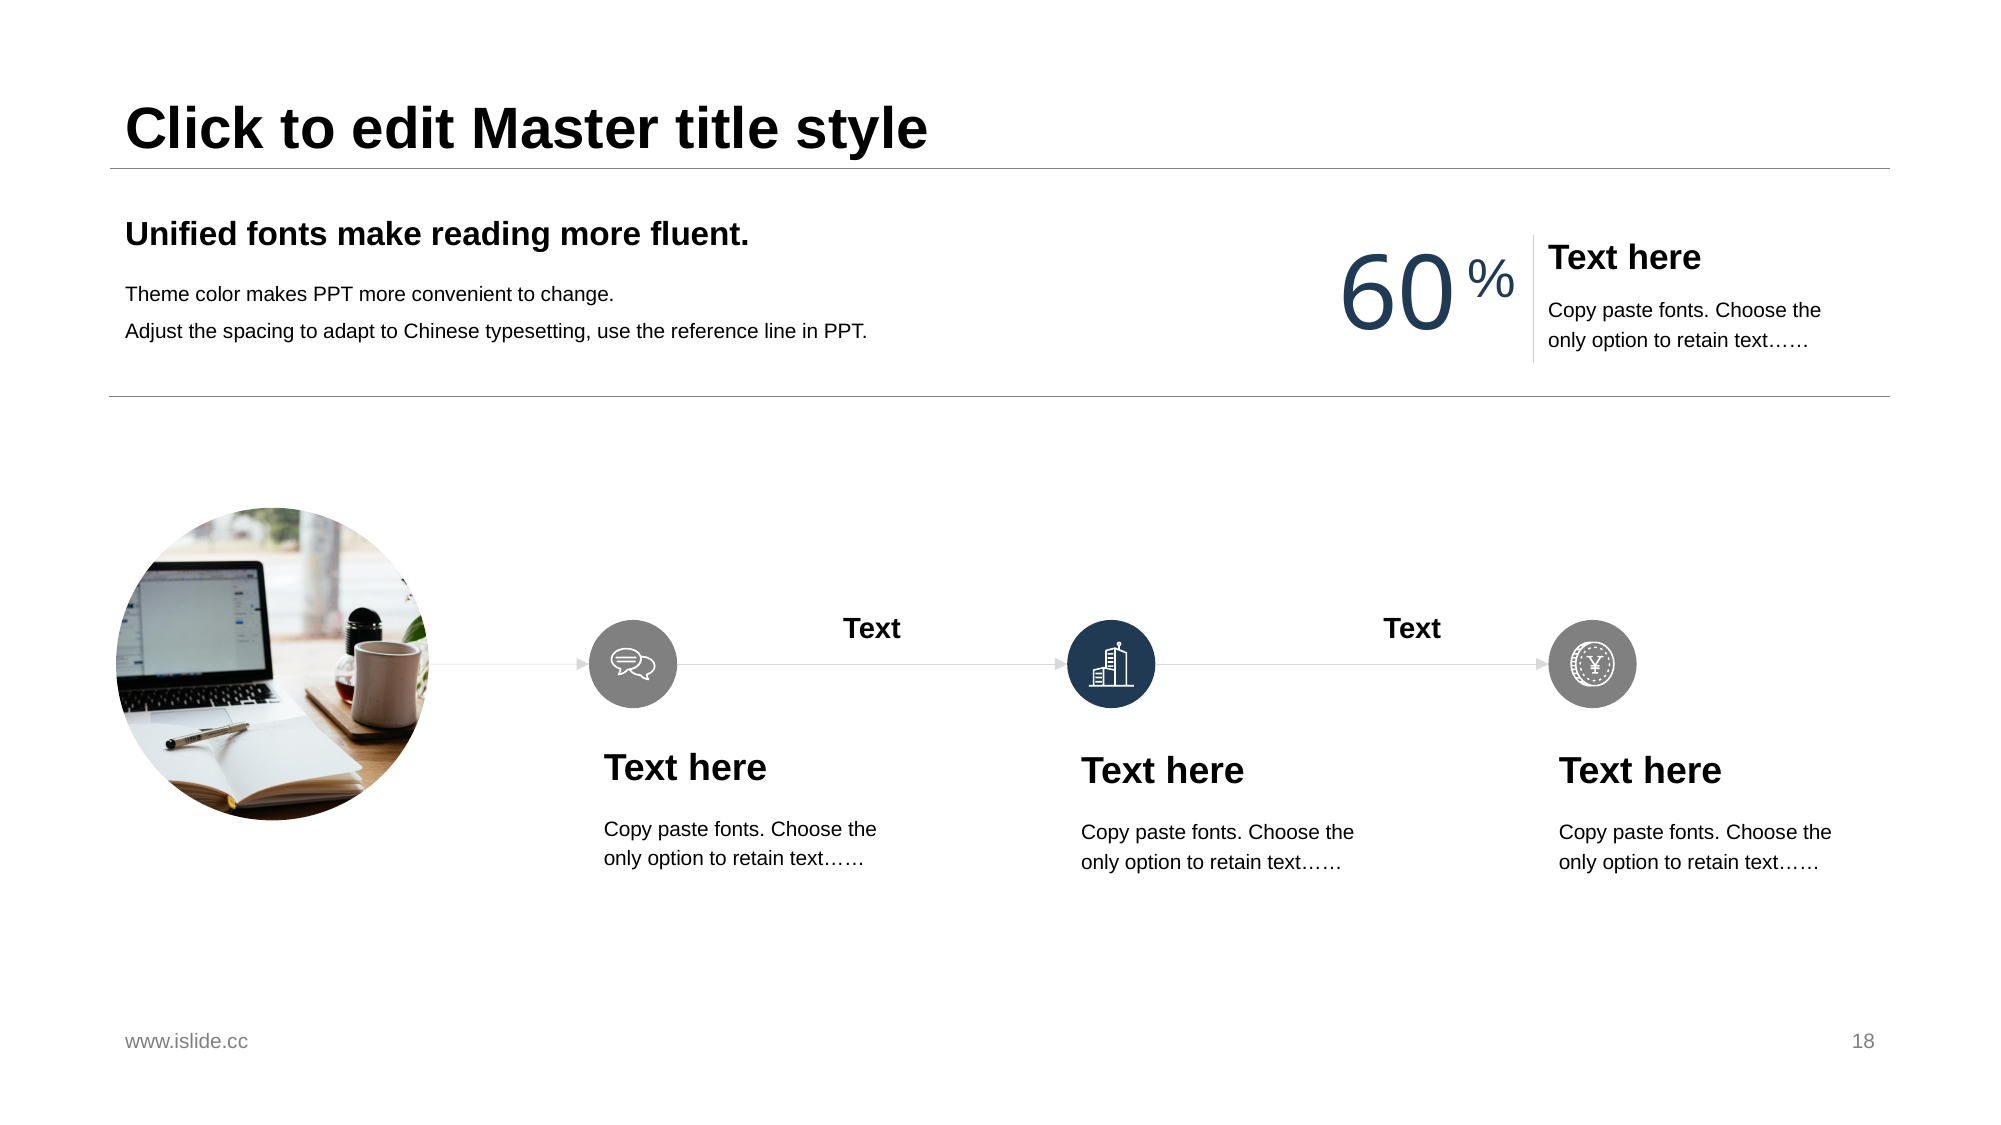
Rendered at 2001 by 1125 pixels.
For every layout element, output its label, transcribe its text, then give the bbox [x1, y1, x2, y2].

title Click to edit Master title style [109, 0, 1890, 169]
slide_number 18 [1412, 1023, 1890, 1058]
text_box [109, 185, 1890, 899]
footer www.islide.cc [109, 1023, 790, 1058]
